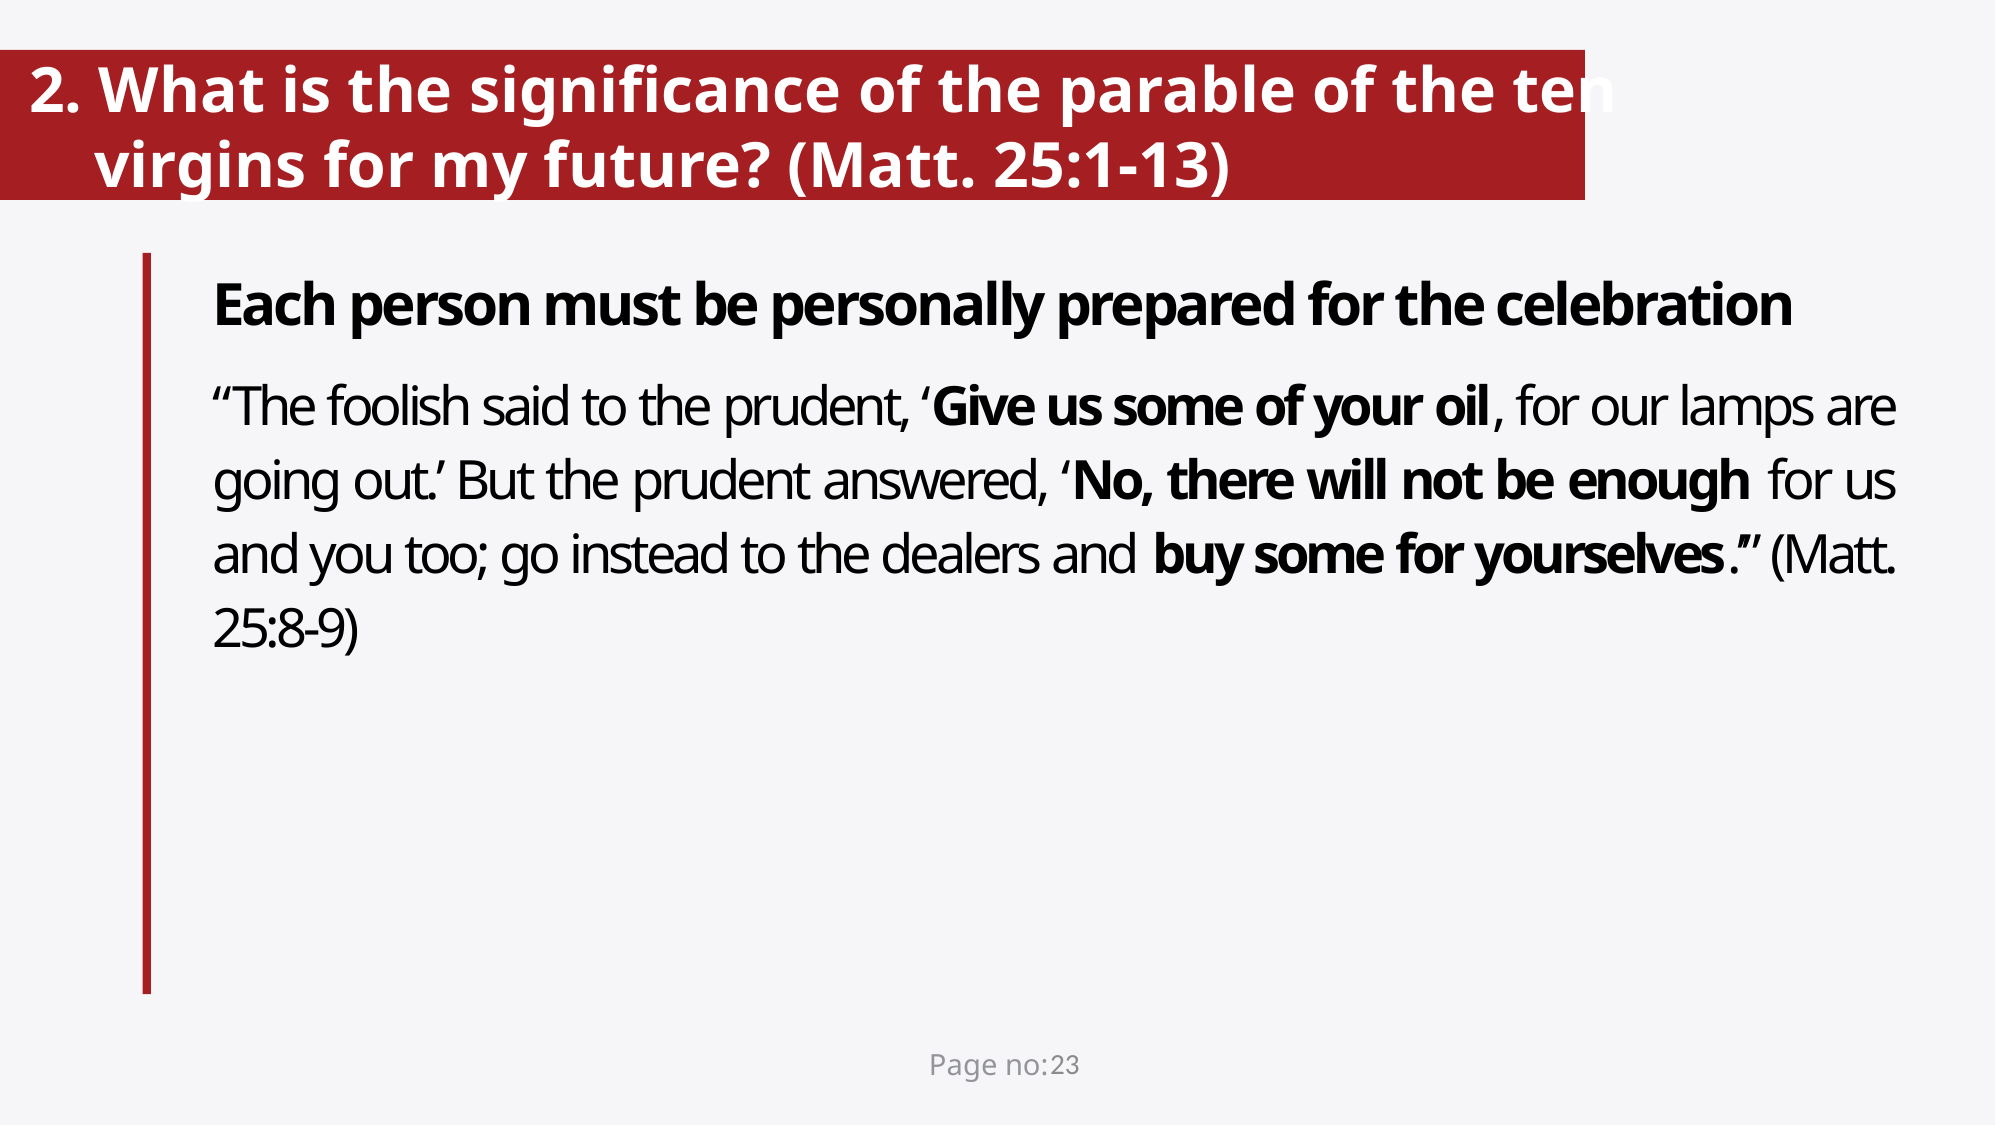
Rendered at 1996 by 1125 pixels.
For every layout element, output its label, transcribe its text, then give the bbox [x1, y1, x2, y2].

title 2. What is the significance of the parable of the ten virgins for my future? (Matt. 25:1-13) [14, 62, 1810, 188]
subtitle Each person must be personally prepared for the celebration “The foolish said to the prudent, ‘Give us some of your oil, for our lamps are going out.’ But the prudent answered, ‘No, there will not be enough for us and you too; go instead to the dealers and buy some for yourselves.’” (Matt. 25:8-9) [197, 249, 1910, 1000]
